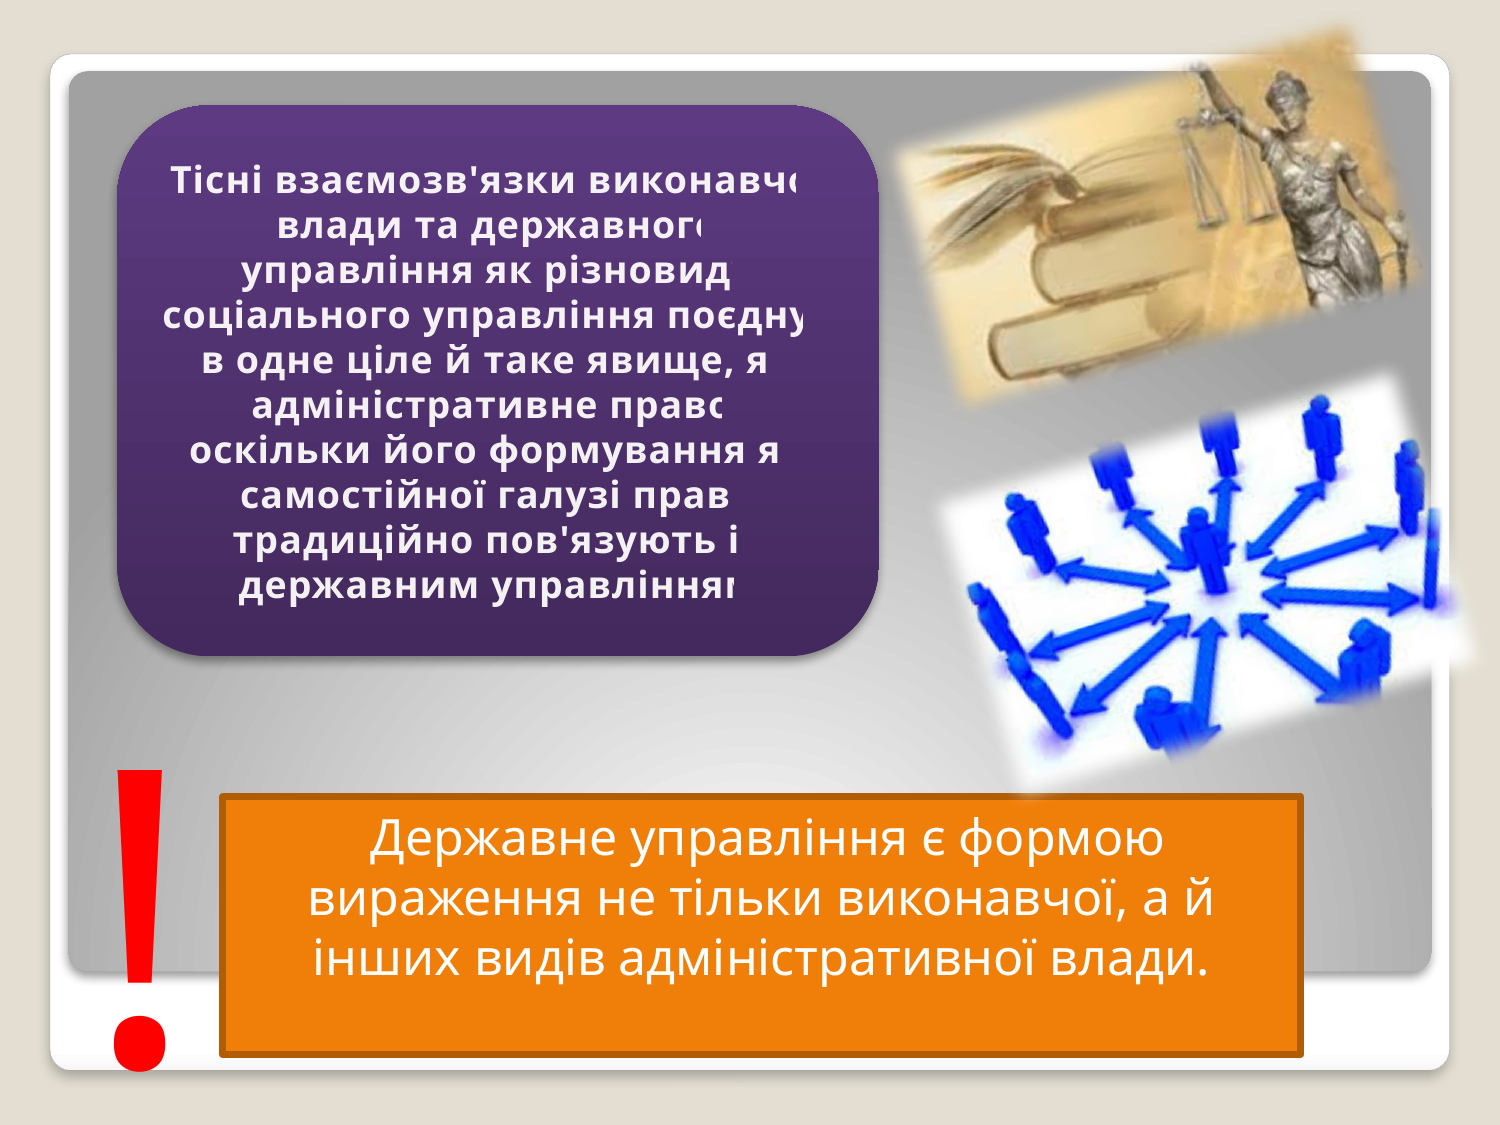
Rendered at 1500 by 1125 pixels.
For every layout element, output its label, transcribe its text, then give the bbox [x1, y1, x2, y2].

text_box ! [70, 644, 176, 1125]
text_box Тісні взаємозв'язки виконавчої влади та державного управління як різновиду соціального управління поєднує в одне ціле й таке явище, як адміністративне право, оскільки його формування як самостійної галузі права традиційно пов'язують із державним управлінням [117, 105, 879, 657]
picture [898, 42, 1414, 390]
picture [949, 386, 1466, 778]
text_box Державне управління є формою вираження не тільки виконавчої, а й інших видів адміністративної влади. [219, 793, 1304, 1058]
